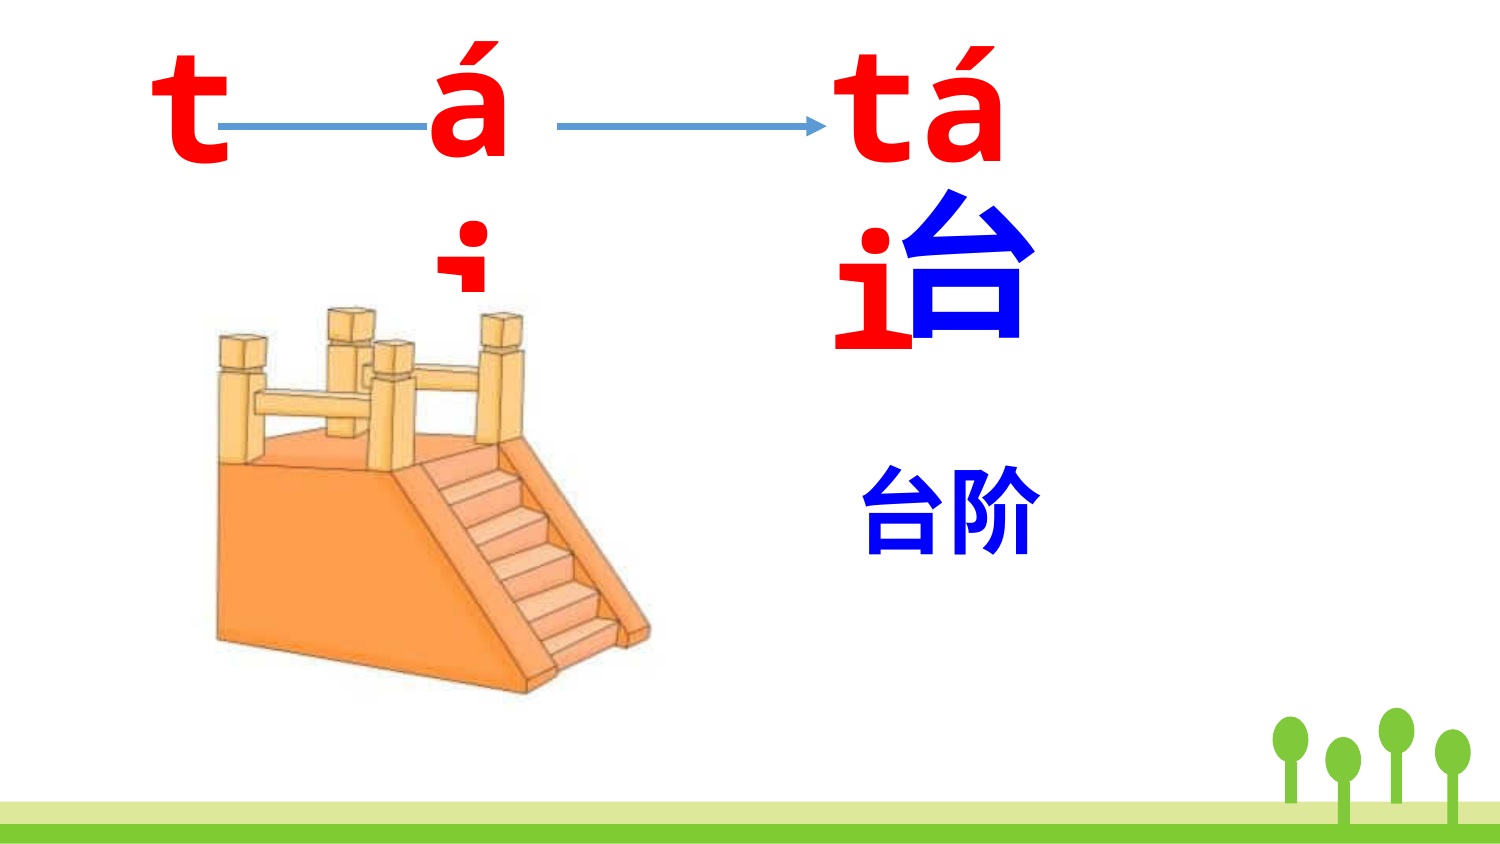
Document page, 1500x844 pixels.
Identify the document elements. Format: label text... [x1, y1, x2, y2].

text_box ái [413, 0, 597, 292]
text_box t [133, 0, 247, 200]
picture [178, 292, 675, 711]
text_box 台阶 [843, 446, 1091, 571]
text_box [0, 707, 1500, 844]
text_box tái [815, 0, 1082, 386]
